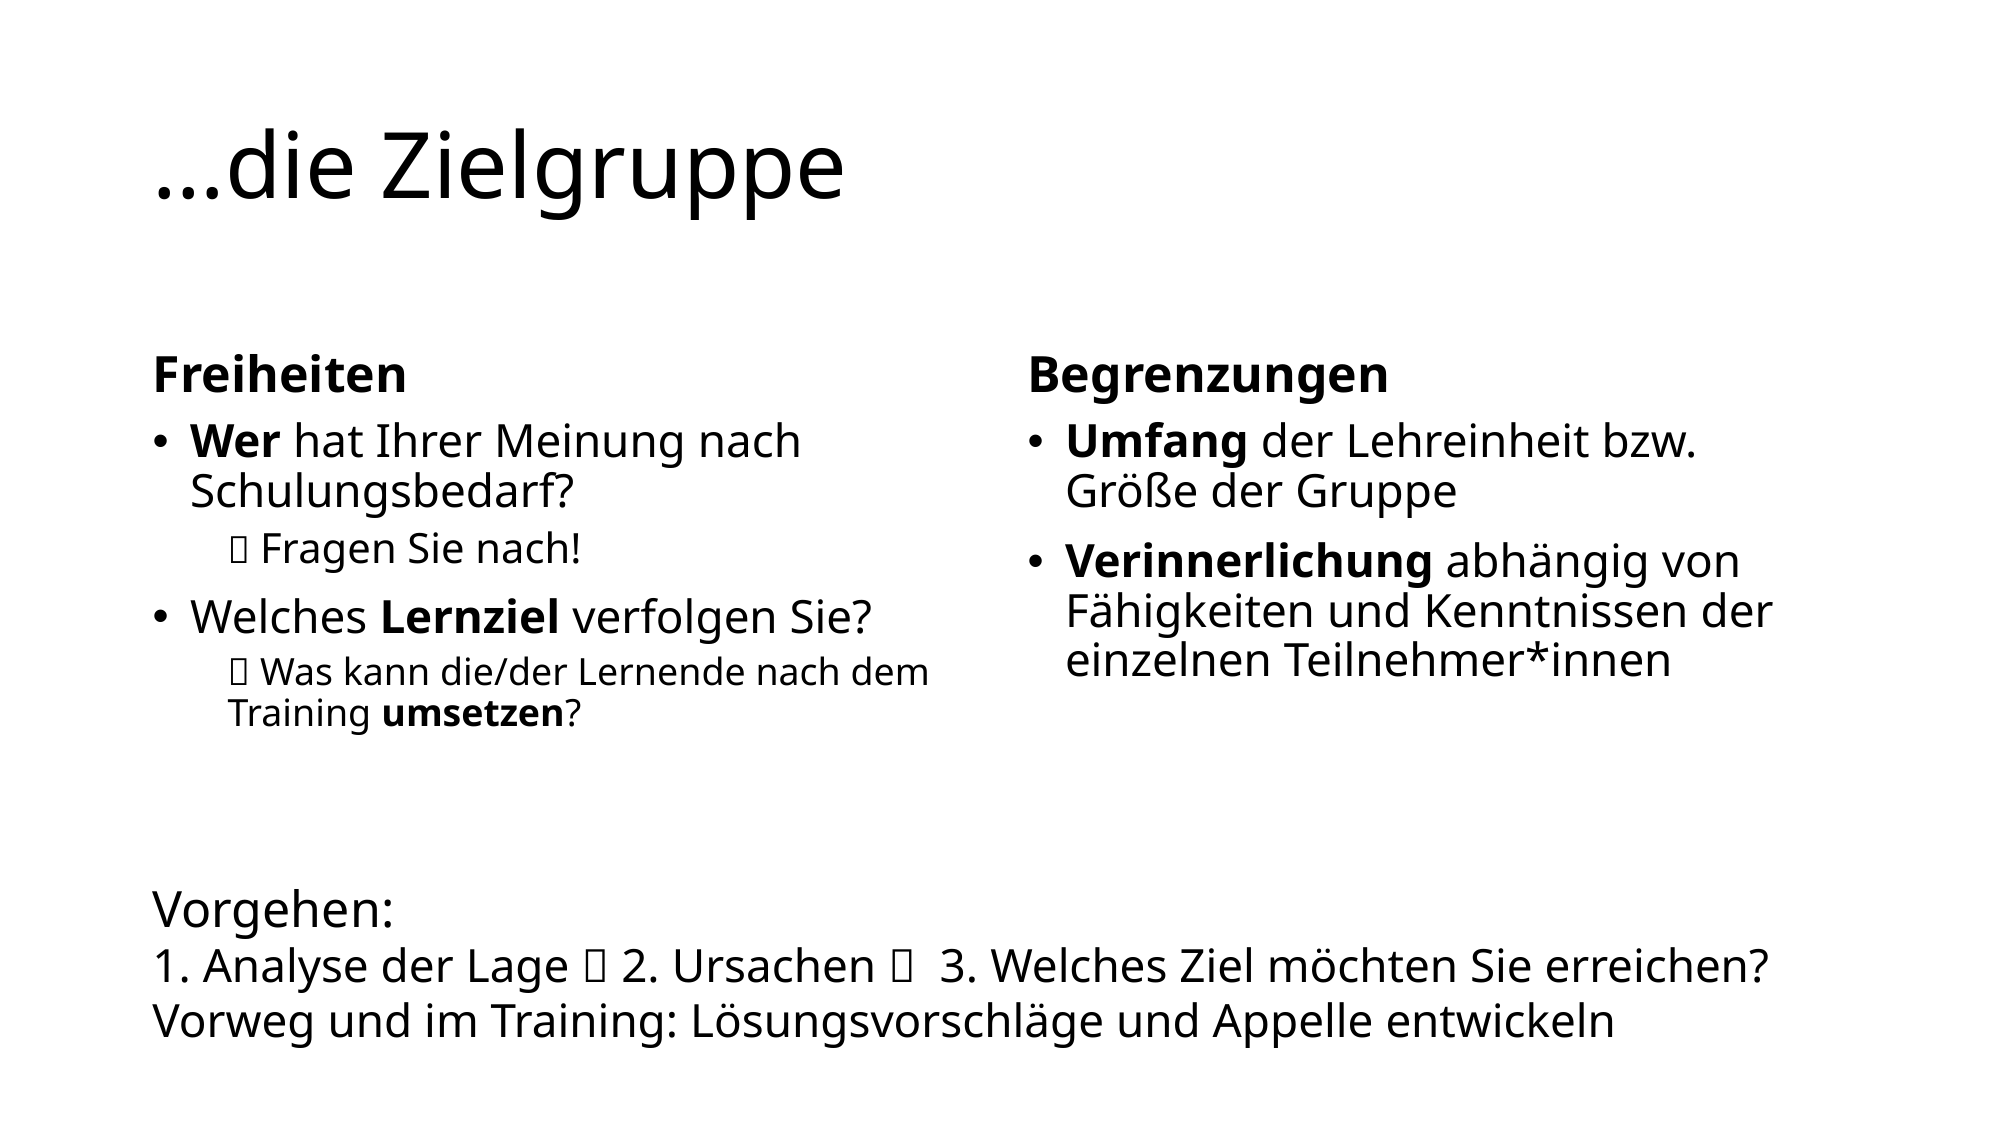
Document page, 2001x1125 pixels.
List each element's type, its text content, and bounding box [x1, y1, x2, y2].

title …die Zielgruppe [137, 59, 1863, 278]
list Begrenzungen [1012, 275, 1863, 410]
text_box Vorgehen: 1. Analyse der Lage  2. Ursachen  3. Welches Ziel möchten Sie erreichen? Vorweg und im Training: Lösungsvorschläge und Appelle entwickeln [137, 869, 1874, 1055]
list Freiheiten [137, 275, 984, 410]
list Umfang der Lehreinheit bzw. Größe der Gruppe Verinnerlichung abhängig von Fähigkeiten und Kenntnissen der einzelnen Teilnehmer*innen [1012, 410, 1863, 869]
list Wer hat Ihrer Meinung nach Schulungsbedarf?  Fragen Sie nach! Welches Lernziel verfolgen Sie?  Was kann die/der Lernende nach dem Training umsetzen? [137, 410, 984, 869]
